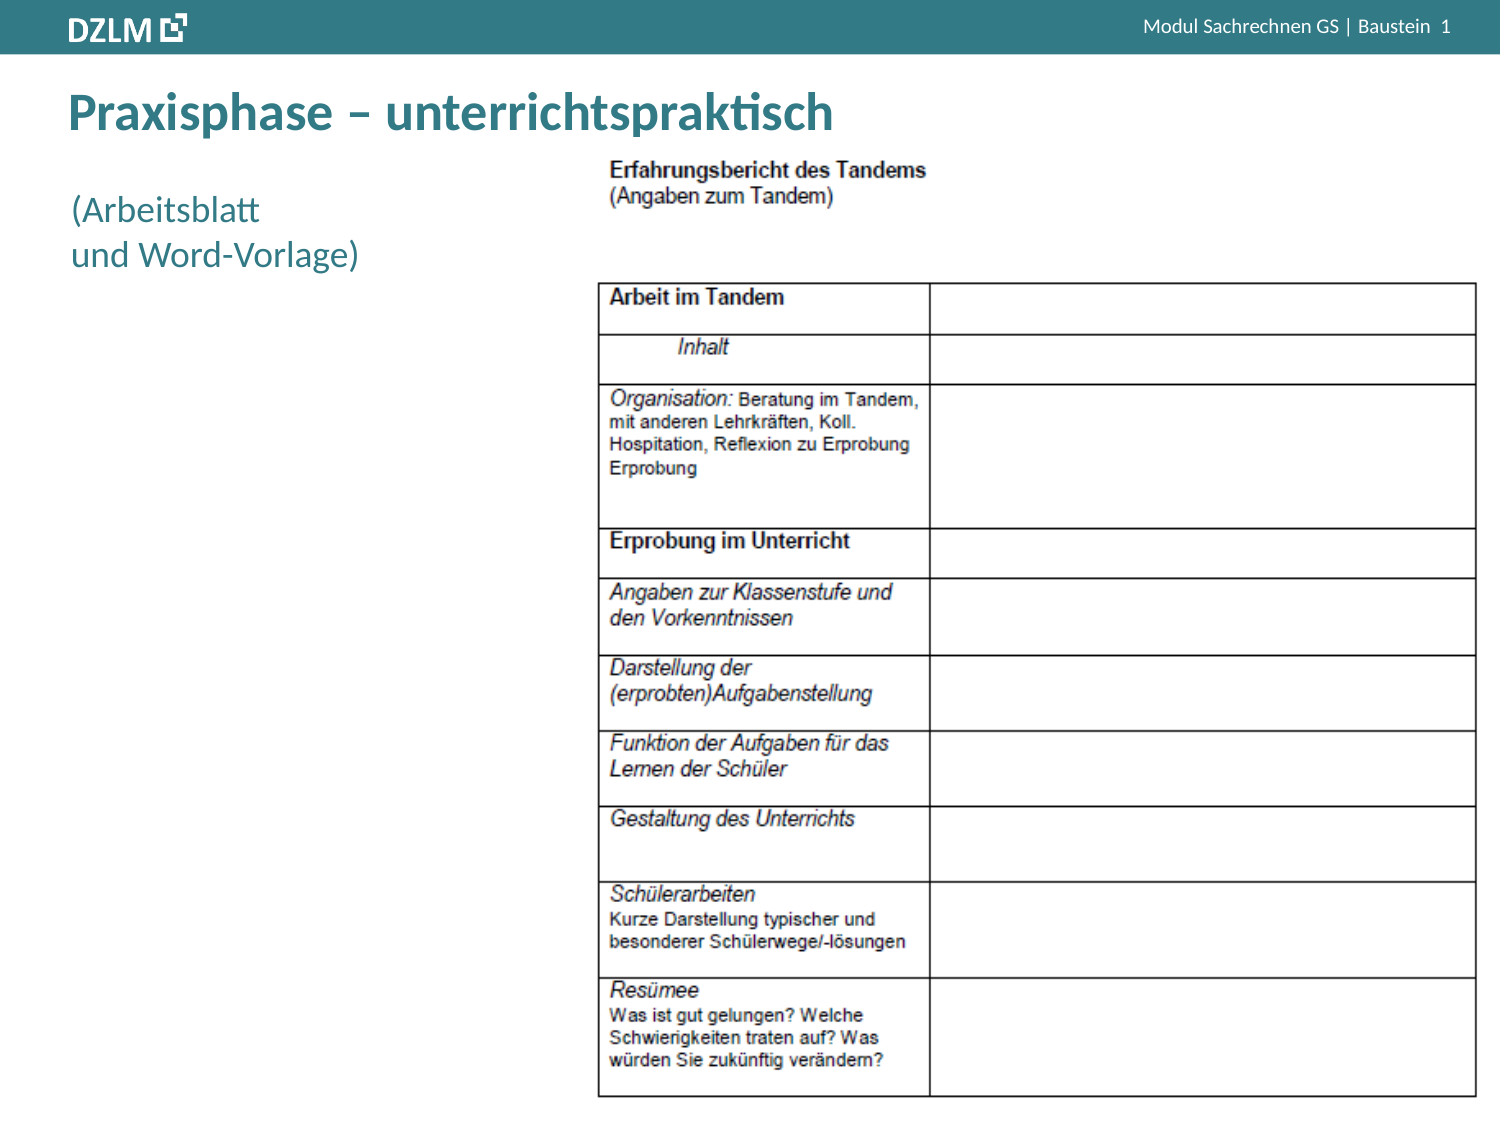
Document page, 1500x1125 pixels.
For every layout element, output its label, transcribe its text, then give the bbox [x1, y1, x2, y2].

picture [572, 136, 1500, 1125]
list (Arbeitsblatt und Word-Vorlage) [52, 184, 567, 1071]
title Praxisphase – unterrichtspraktisch [53, 68, 1436, 149]
